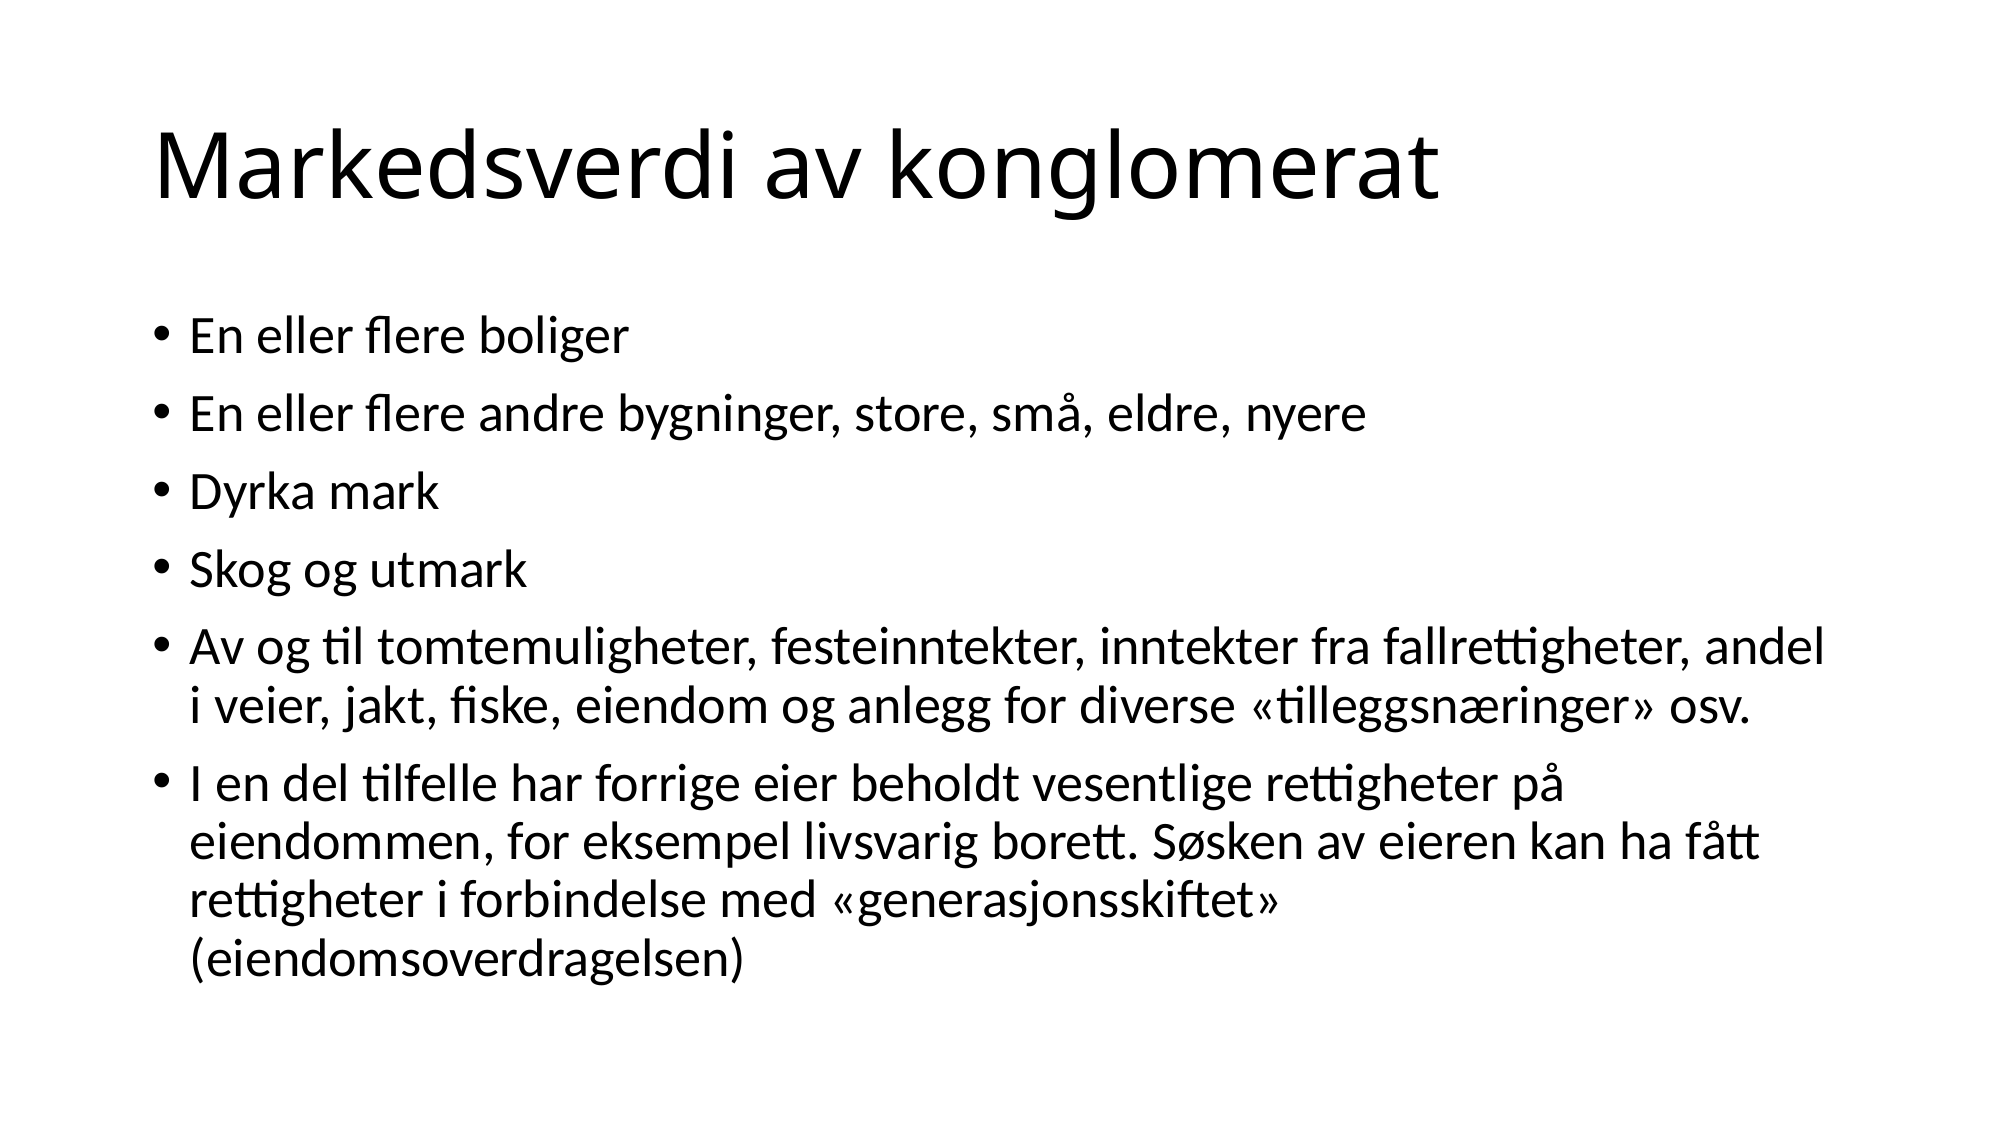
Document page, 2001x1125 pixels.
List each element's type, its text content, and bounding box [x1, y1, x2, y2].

list En eller flere boliger En eller flere andre bygninger, store, små, eldre, nyere Dyrka mark Skog og utmark Av og til tomtemuligheter, festeinntekter, inntekter fra fallrettigheter, andel i veier, jakt, fiske, eiendom og anlegg for diverse «tilleggsnæringer» osv. I en del tilfelle har forrige eier beholdt vesentlige rettigheter på eiendommen, for eksempel livsvarig borett. Søsken av eieren kan ha fått rettigheter i forbindelse med «generasjonsskiftet» (eiendomsoverdragelsen) [137, 299, 1863, 1014]
title Markedsverdi av konglomerat [137, 59, 1863, 278]
